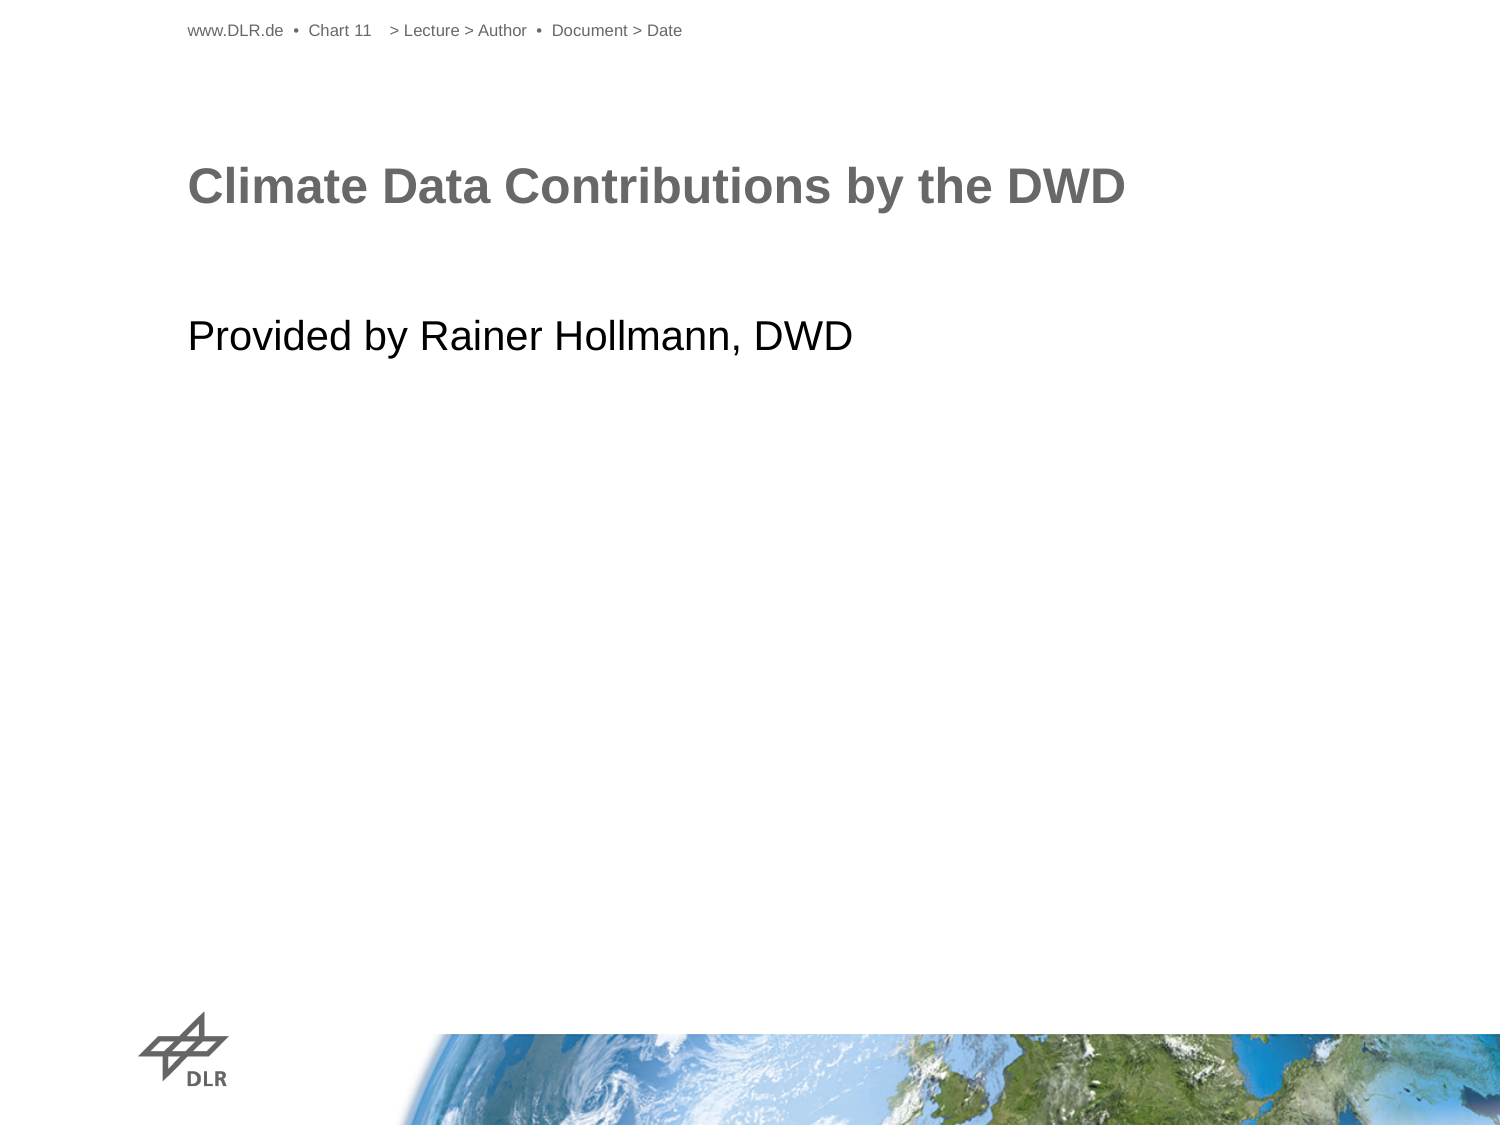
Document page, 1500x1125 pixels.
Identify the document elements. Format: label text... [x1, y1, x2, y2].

picture [0, 1007, 1500, 1125]
footer > Lecture > Author • Document > Date [389, 20, 1276, 41]
slide_number www.DLR.de • Chart 11 [187, 20, 389, 41]
list Provided by Rainer Hollmann, DWD [187, 309, 1450, 964]
title Climate Data Contributions by the DWD [187, 153, 1392, 276]
